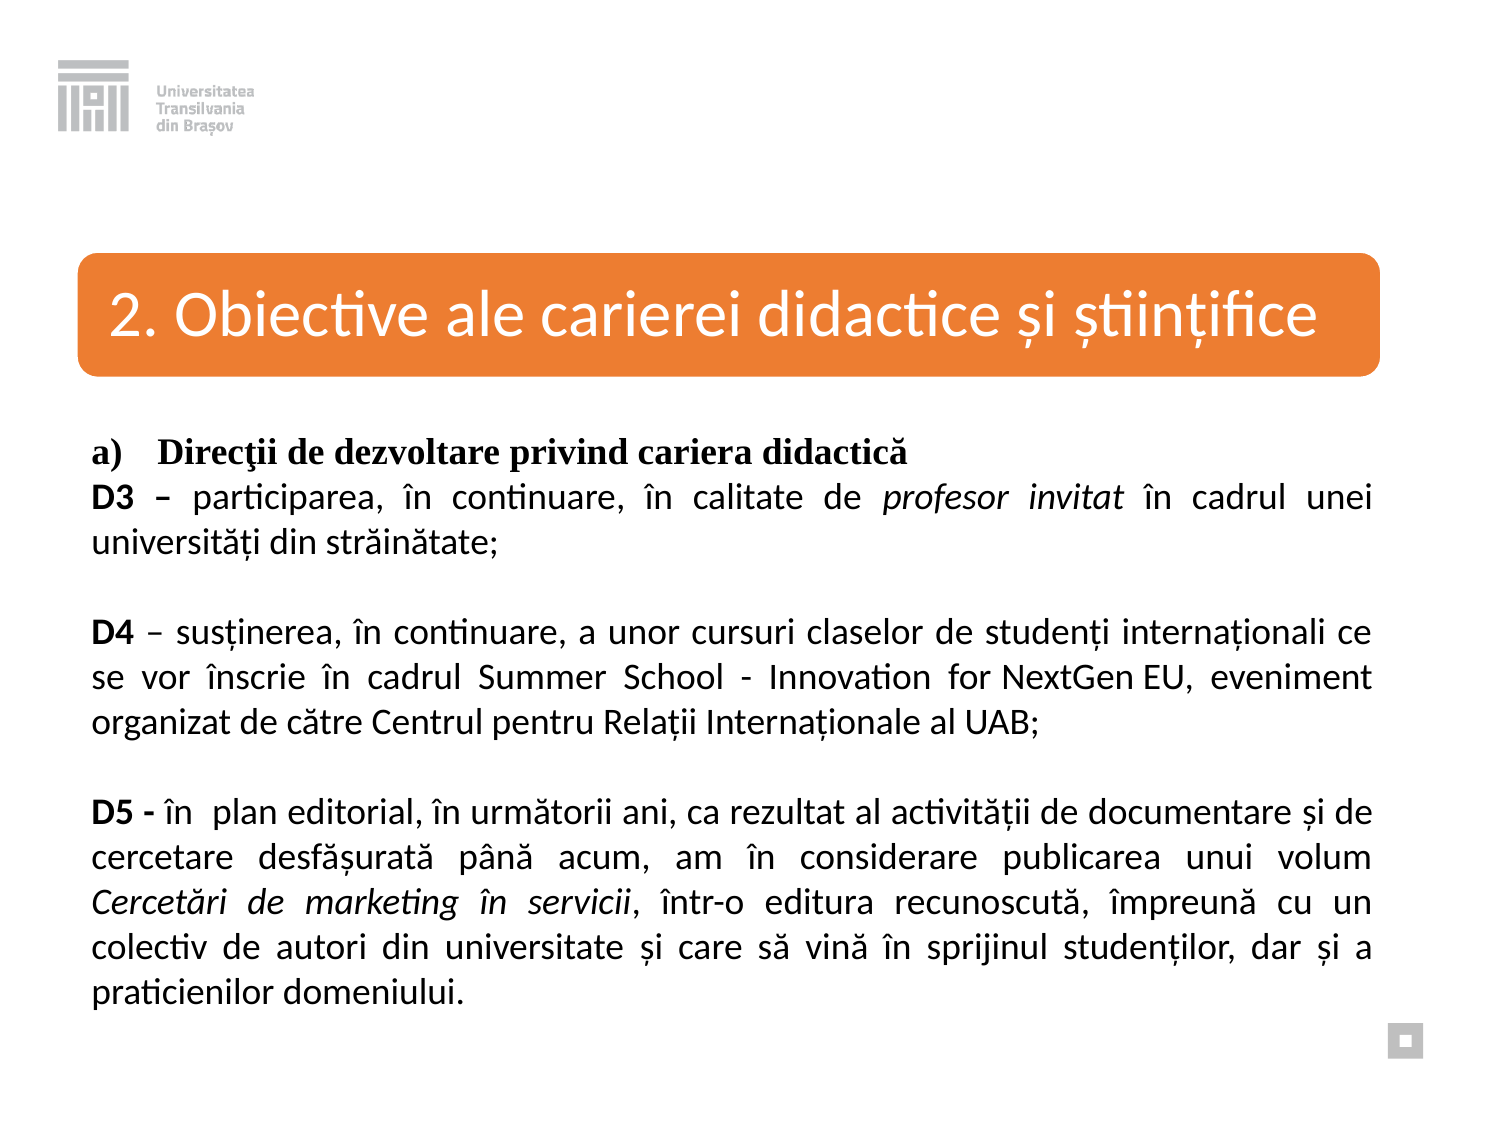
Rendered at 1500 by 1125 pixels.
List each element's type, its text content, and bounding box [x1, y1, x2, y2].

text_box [1387, 1023, 1424, 1059]
text_box Direcţii de dezvoltare privind cariera didactică D3 – participarea, în continuare, în calitate de profesor invitat în cadrul unei universităţi din străinătate; D4 – susţinerea, în continuare, a unor cursuri claselor de studenți internaționali ce se vor înscrie în cadrul Summer School - Innovation for NextGen EU, eveniment organizat de către Centrul pentru Relații Internaționale al UAB; D5 - în plan editorial, în următorii ani, ca rezultat al activităţii de documentare şi de cercetare desfăşurată până acum, am în considerare publicarea unui volum Cercetări de marketing în servicii, într-o editura recunoscută, împreună cu un colectiv de autori din universitate şi care să vină în sprijinul studenţilor, dar şi a praticienilor domeniului. [76, 397, 1388, 1020]
picture [58, 60, 254, 136]
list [76, 244, 1382, 386]
